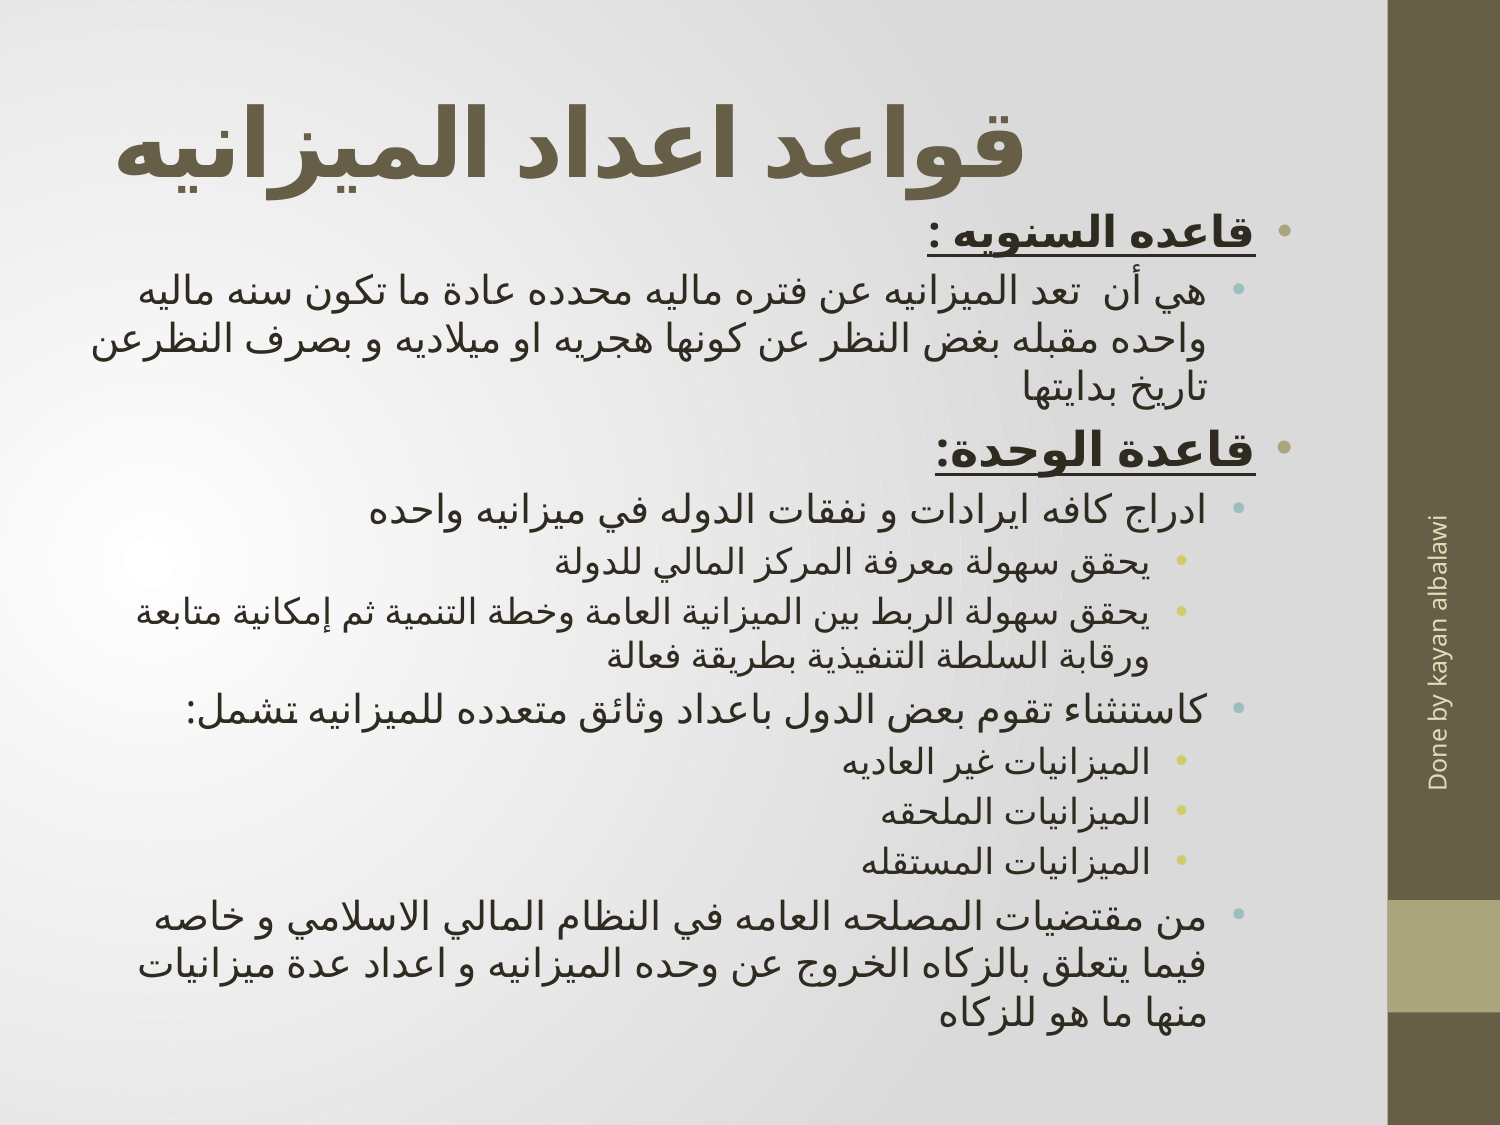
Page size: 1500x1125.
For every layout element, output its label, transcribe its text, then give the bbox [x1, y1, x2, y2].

footer Done by kayan albalawi [1408, 500, 1469, 889]
title قواعد اعداد الميزانيه [75, 45, 1325, 196]
list قاعده السنويه : هي أن تعد الميزانيه عن فتره ماليه محدده عادة ما تكون سنه ماليه واحده مقبله بغض النظر عن كونها هجريه او ميلاديه و بصرف النظرعن تاريخ بدايتها قاعدة الوحدة: ادراج كافه ايرادات و نفقات الدوله في ميزانيه واحده يحقق سهولة معرفة المركز المالي للدولة يحقق سهولة الربط بين الميزانية العامة وخطة التنمية ثم إمكانية متابعة ورقابة السلطة التنفيذية بطريقة فعالة كاستنثناء تقوم بعض الدول باعداد وثائق متعدده للميزانيه تشمل: الميزانيات غير العاديه الميزانيات الملحقه الميزانيات المستقله من مقتضيات المصلحه العامه في النظام المالي الاسلامي و خاصه فيما يتعلق بالزكاه الخروج عن وحده الميزانيه و اعداد عدة ميزانيات منها ما هو للزكاه [75, 196, 1325, 1050]
